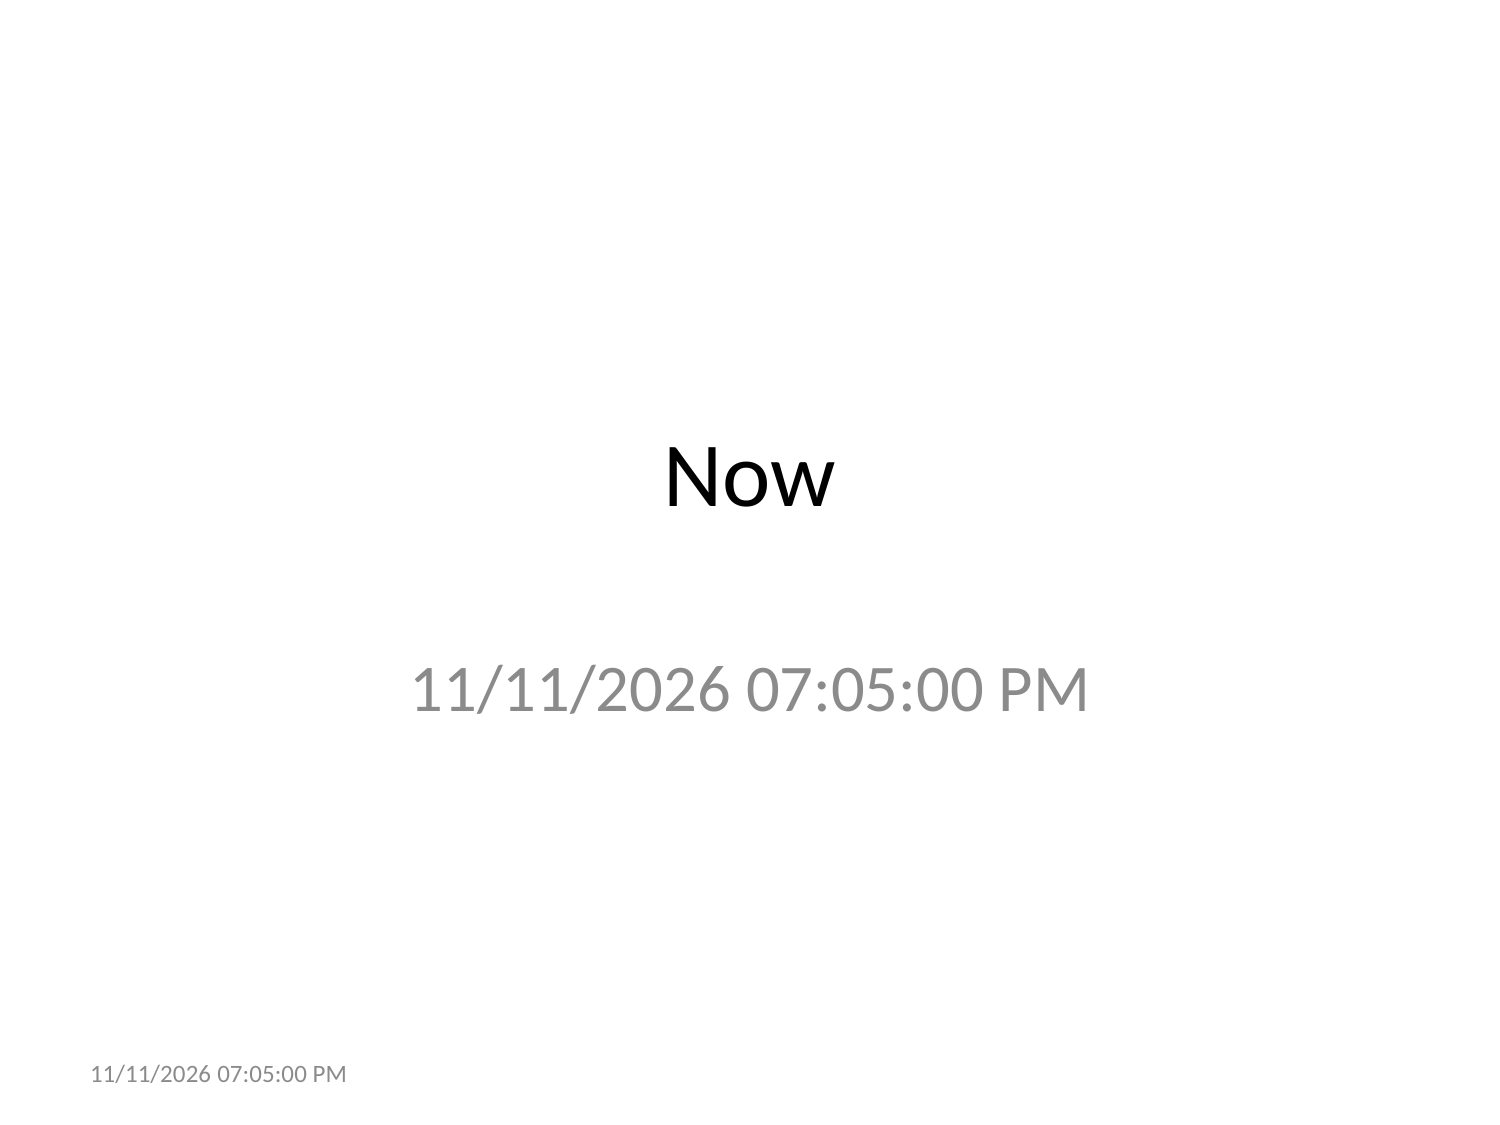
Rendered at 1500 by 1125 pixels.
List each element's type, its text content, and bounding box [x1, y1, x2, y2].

title Now [112, 349, 1388, 591]
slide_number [75, 1042, 425, 1103]
subtitle 2011-12-19 10:20:04 AM [225, 637, 1275, 925]
